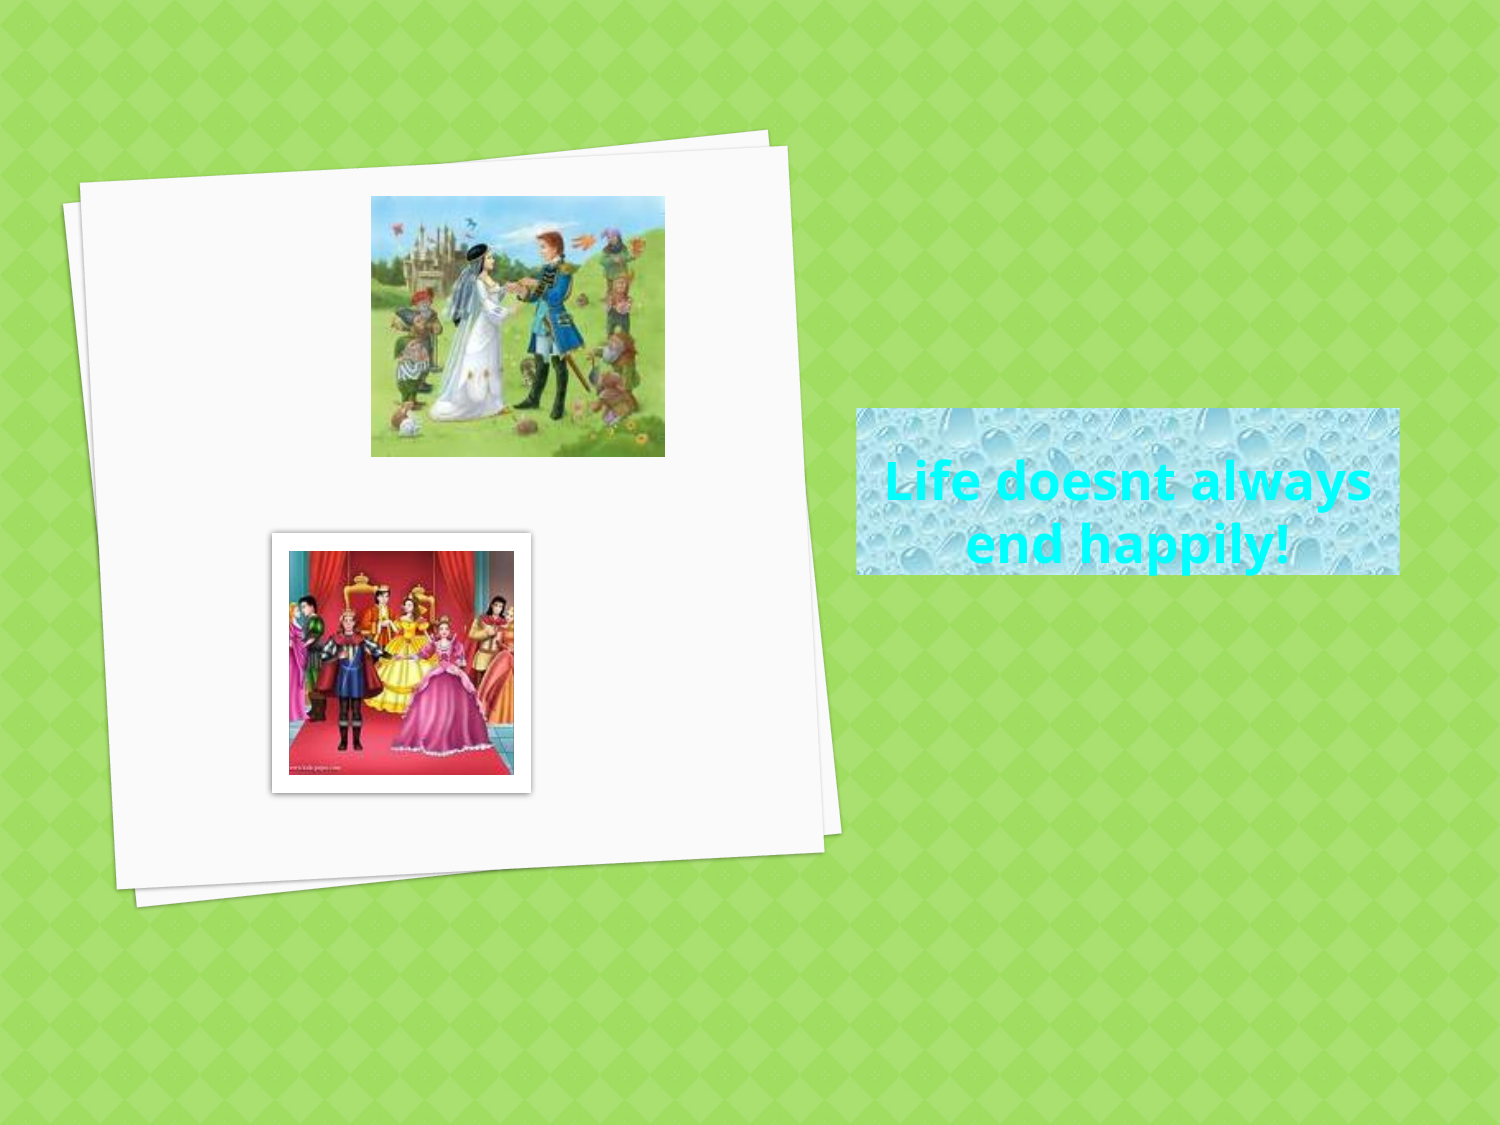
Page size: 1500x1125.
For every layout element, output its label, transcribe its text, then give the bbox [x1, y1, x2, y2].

picture [371, 195, 666, 457]
title Life doesnt always end happily! [856, 408, 1400, 575]
picture [288, 550, 515, 776]
